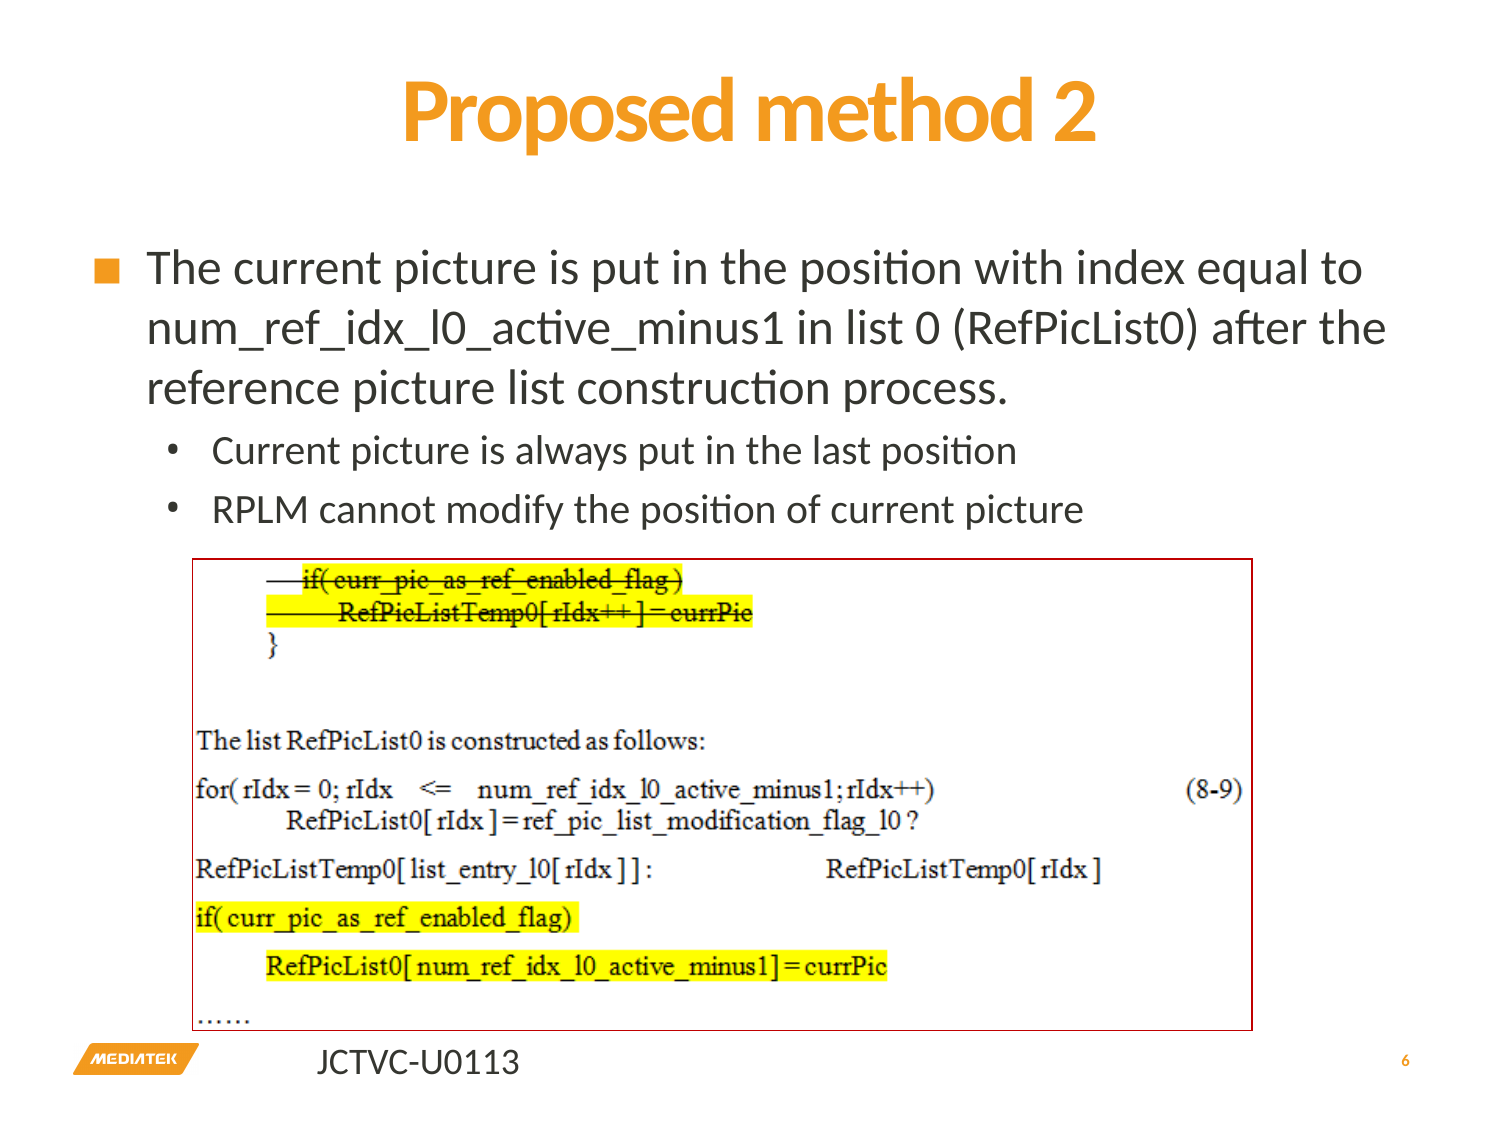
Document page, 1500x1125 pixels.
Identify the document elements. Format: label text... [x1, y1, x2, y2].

title Proposed method 2 [75, 70, 1425, 227]
picture [73, 1043, 199, 1075]
picture [192, 559, 1252, 1031]
slide_number 6 [1251, 1029, 1425, 1090]
list The current picture is put in the position with index equal to num_ref_idx_l0_active_minus1 in list 0 (RefPicList0) after the reference picture list construction process. Current picture is always put in the last position RPLM cannot modify the position of current picture [75, 227, 1425, 938]
